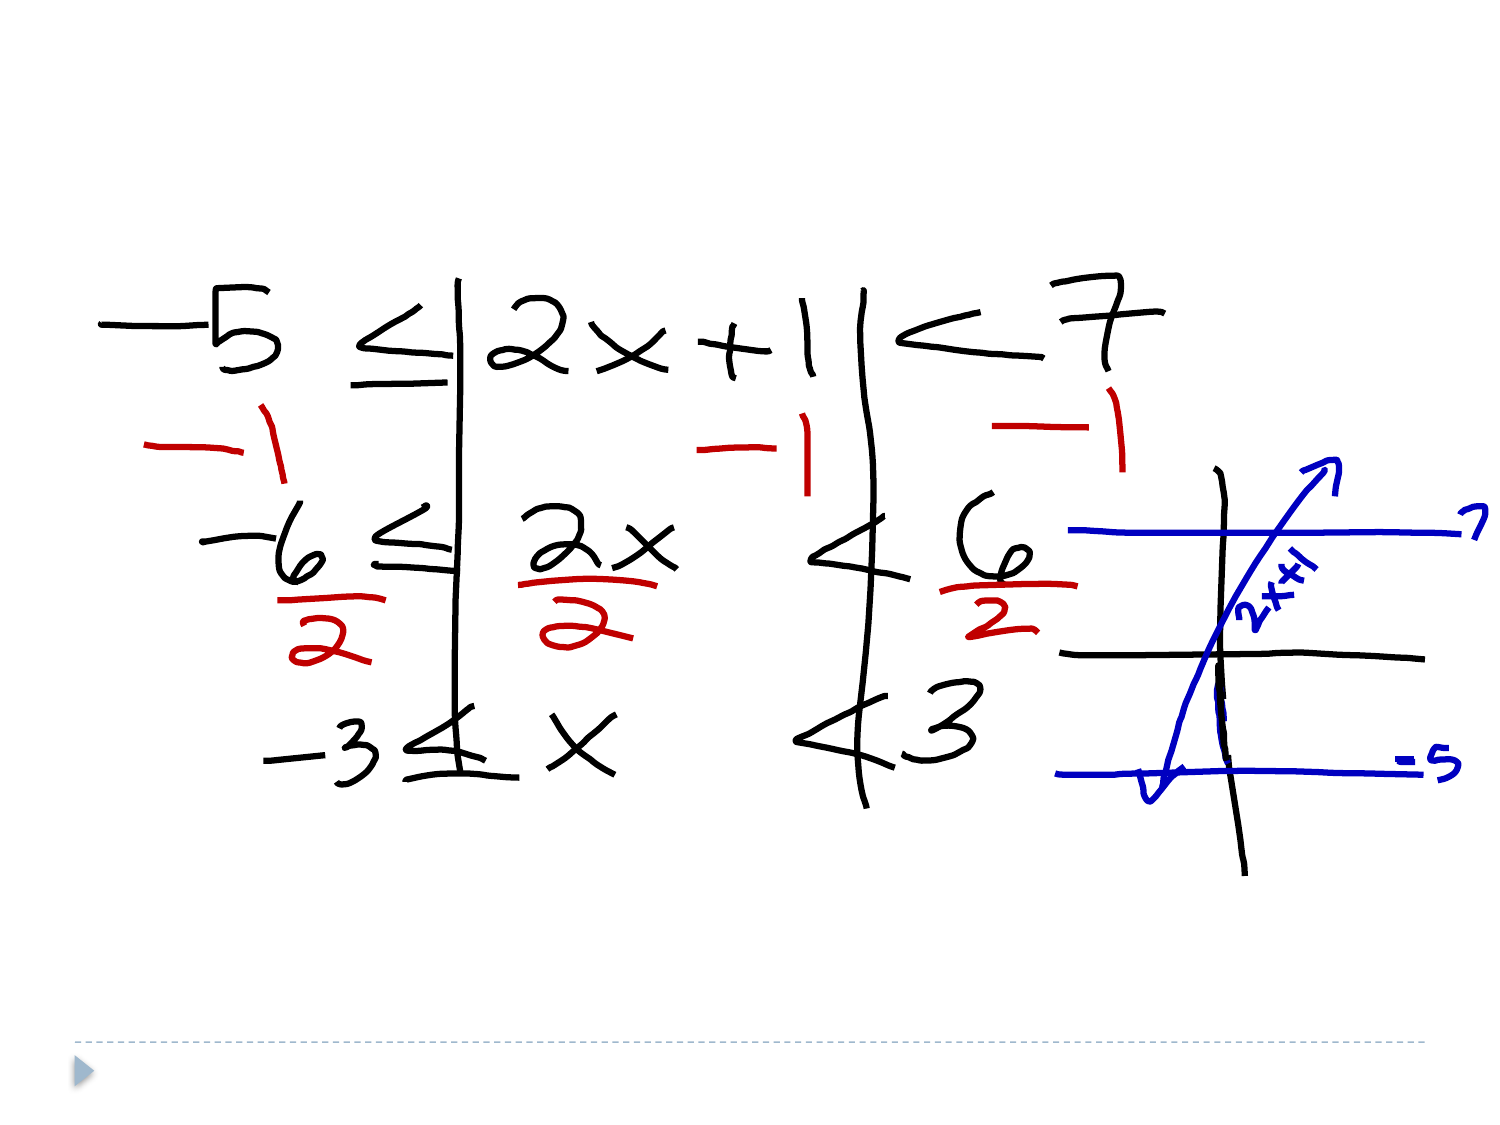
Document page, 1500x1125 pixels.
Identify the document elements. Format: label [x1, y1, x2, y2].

text_box [1054, 772, 1138, 776]
text_box [958, 491, 1031, 583]
text_box [967, 599, 1039, 638]
text_box [214, 286, 279, 372]
text_box [1050, 274, 1122, 317]
text_box [1292, 563, 1300, 572]
text_box [291, 617, 372, 665]
text_box [453, 572, 461, 718]
text_box [611, 526, 675, 569]
text_box [277, 595, 386, 602]
text_box [521, 505, 602, 570]
text_box [1067, 529, 1275, 534]
text_box [100, 322, 209, 327]
text_box [576, 745, 616, 776]
text_box [350, 381, 448, 386]
text_box [201, 535, 277, 543]
text_box [1280, 563, 1305, 582]
text_box [1216, 686, 1224, 753]
text_box [697, 340, 729, 348]
text_box [1300, 459, 1340, 497]
text_box [939, 583, 1078, 593]
text_box [1293, 531, 1462, 536]
text_box [259, 404, 286, 484]
text_box [405, 705, 486, 762]
text_box [143, 443, 244, 454]
text_box [517, 578, 658, 588]
text_box [1107, 387, 1124, 473]
text_box [373, 563, 461, 572]
text_box [1165, 482, 1317, 767]
text_box [404, 772, 520, 782]
text_box [897, 311, 1045, 360]
text_box [1280, 574, 1290, 584]
text_box [1060, 310, 1166, 323]
text_box [728, 323, 737, 379]
text_box [859, 570, 873, 705]
text_box [856, 755, 868, 809]
text_box [489, 297, 569, 372]
text_box [1237, 604, 1270, 631]
text_box [1220, 671, 1224, 700]
text_box [1429, 746, 1460, 782]
text_box [794, 695, 896, 769]
text_box [358, 304, 454, 357]
text_box [901, 680, 982, 762]
text_box [1230, 651, 1426, 661]
text_box [801, 413, 809, 497]
text_box [801, 298, 814, 377]
text_box [590, 321, 634, 354]
text_box [859, 289, 875, 527]
text_box [736, 346, 772, 353]
text_box [1217, 676, 1228, 761]
text_box [456, 278, 462, 570]
text_box [373, 504, 452, 551]
text_box [263, 754, 326, 762]
text_box [696, 446, 777, 451]
text_box [1213, 467, 1226, 531]
text_box [1289, 547, 1318, 571]
text_box [1074, 318, 1113, 372]
text_box [1178, 770, 1424, 776]
text_box [335, 720, 377, 786]
text_box [277, 500, 324, 583]
text_box [1059, 651, 1205, 657]
text_box [1270, 581, 1280, 611]
text_box [626, 526, 647, 545]
text_box [648, 547, 678, 570]
text_box [809, 515, 911, 581]
text_box [456, 753, 462, 772]
text_box [633, 352, 669, 371]
text_box [1459, 505, 1487, 541]
text_box [1216, 534, 1225, 624]
text_box [596, 329, 666, 372]
text_box [547, 713, 617, 770]
text_box [1229, 775, 1246, 877]
text_box [991, 425, 1089, 429]
text_box [541, 598, 634, 649]
text_box [1137, 765, 1185, 803]
text_box [550, 713, 581, 748]
